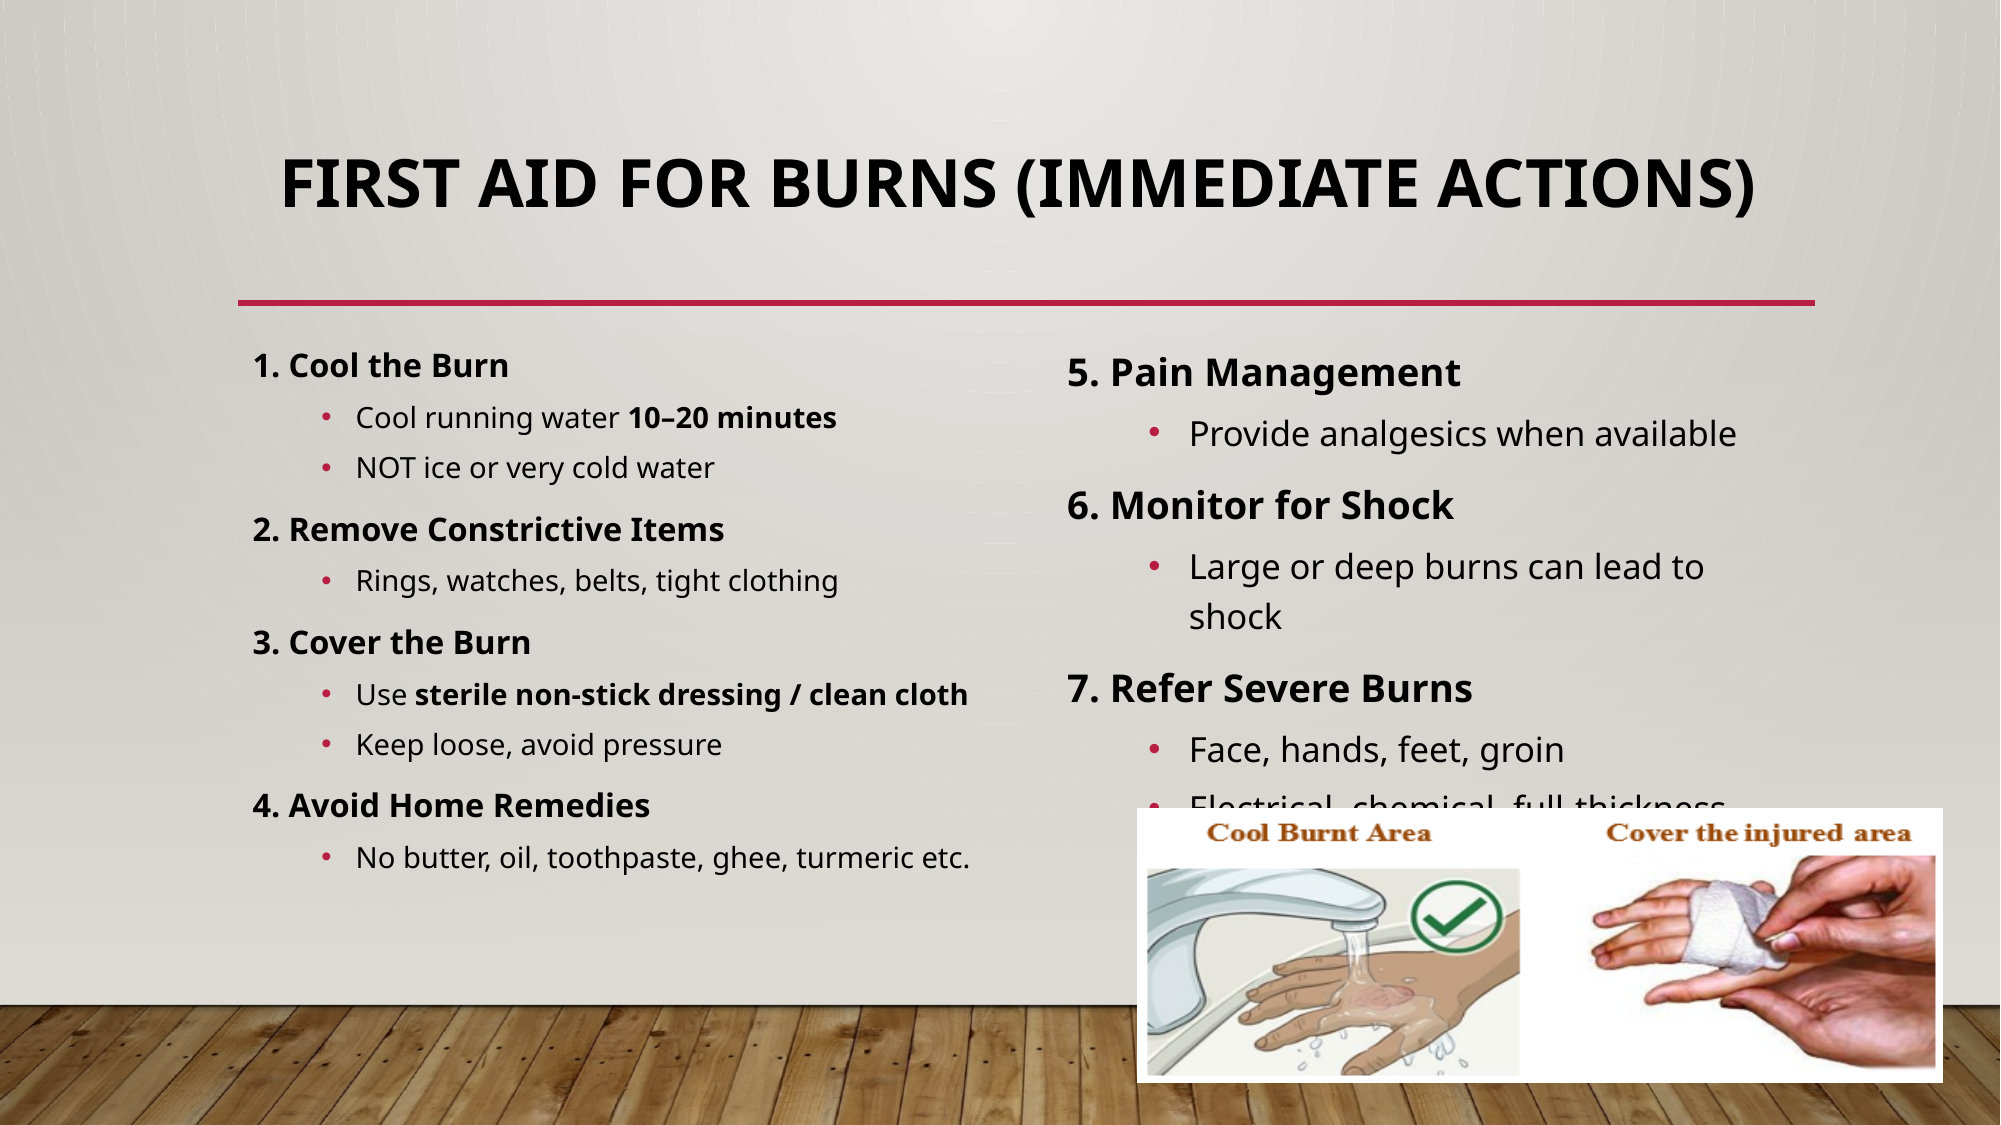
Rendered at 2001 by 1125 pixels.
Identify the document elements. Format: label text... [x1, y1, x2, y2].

list 1. Cool the Burn Cool running water 10–20 minutes NOT ice or very cold water 2. Remove Constrictive Items Rings, watches, belts, tight clothing 3. Cover the Burn Use sterile non-stick dressing / clean cloth Keep loose, avoid pressure 4. Avoid Home Remedies No butter, oil, toothpaste, ghee, turmeric etc. [237, 329, 1000, 896]
title First Aid for Burns (Immediate Actions) [264, 142, 1840, 317]
list 5. Pain Management Provide analgesics when available 6. Monitor for Shock Large or deep burns can lead to shock 7. Refer Severe Burns Face, hands, feet, groin Electrical, chemical, full-thickness Extensive TBSA involvement [1052, 330, 1815, 896]
picture [0, 808, 2000, 1125]
